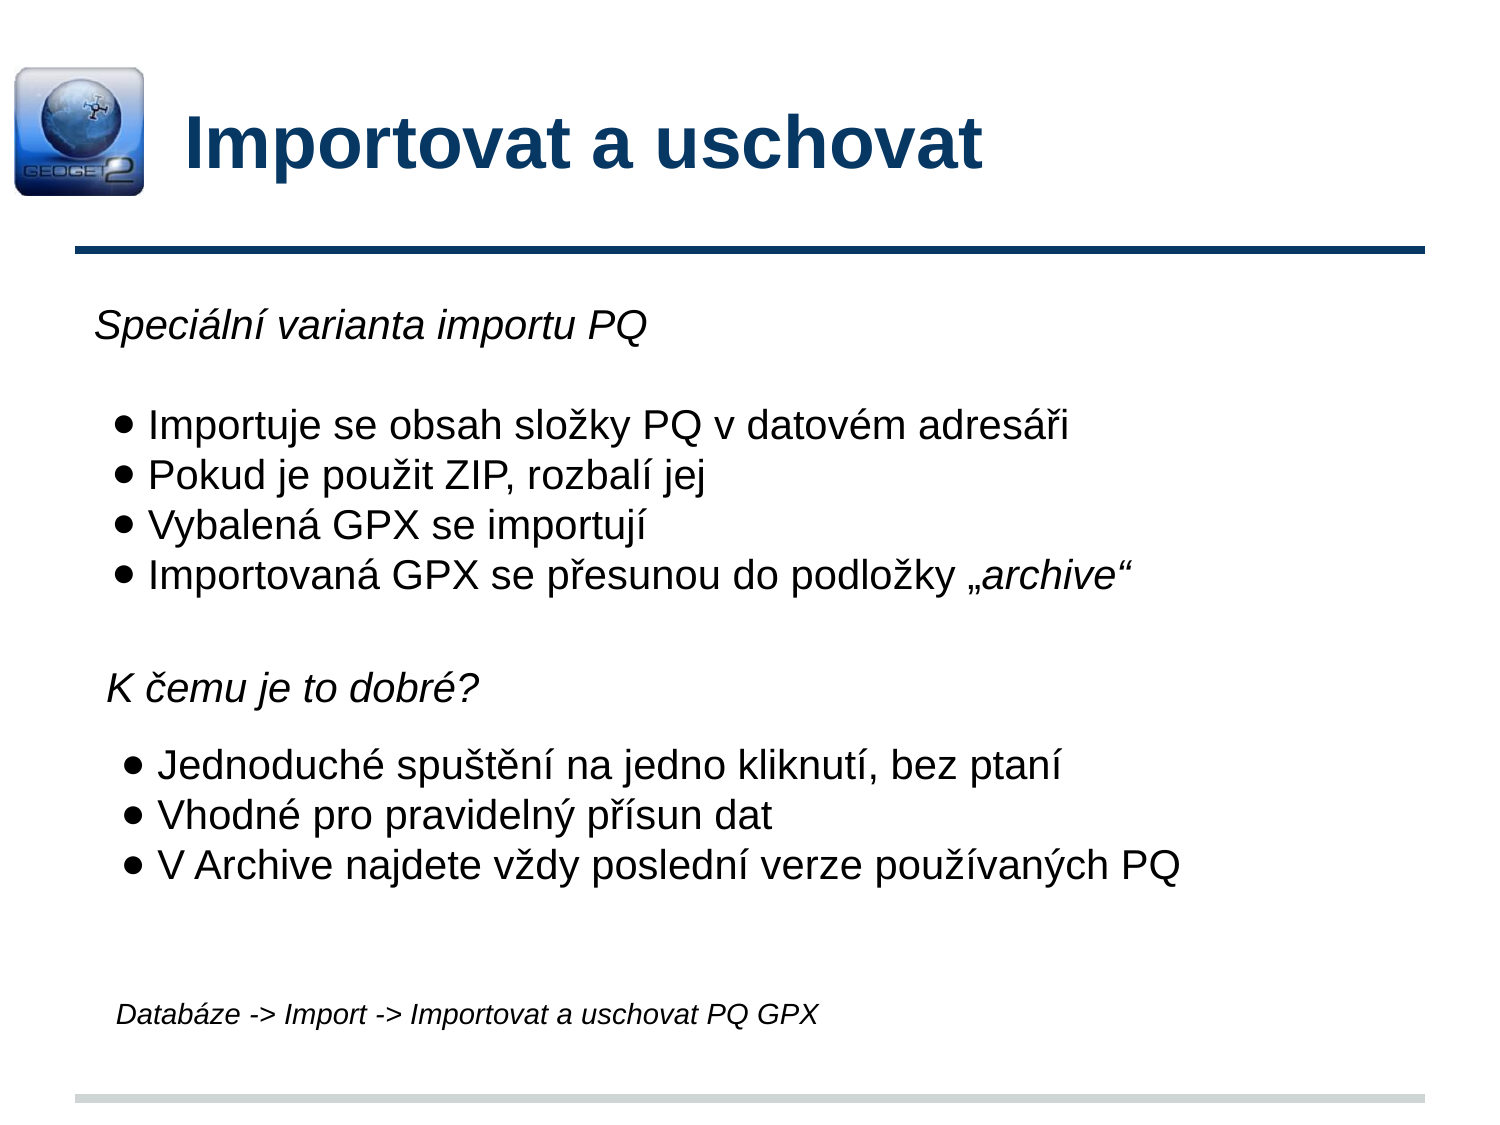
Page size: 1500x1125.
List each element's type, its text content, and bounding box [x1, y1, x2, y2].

text_box Jednoduché spuštění na jedno kliknutí, bez ptaní Vhodné pro pravidelný přísun dat V Archive najdete vždy poslední verze používaných PQ [74, 723, 1425, 960]
picture [14, 66, 144, 196]
list Importuje se obsah složky PQ v datovém adresáři Pokud je použit ZIP, rozbalí jej Vybalená GPX se importují Importovaná GPX se přesunou do podložky „archive“ [64, 382, 1415, 619]
text_box Speciální varianta importu PQ [78, 290, 664, 356]
text_box Databáze -> Import -> Importovat a uschovat PQ GPX [101, 987, 835, 1038]
text_box K čemu je to dobré? [91, 653, 495, 719]
title Importovat a uschovat [169, 45, 1425, 233]
